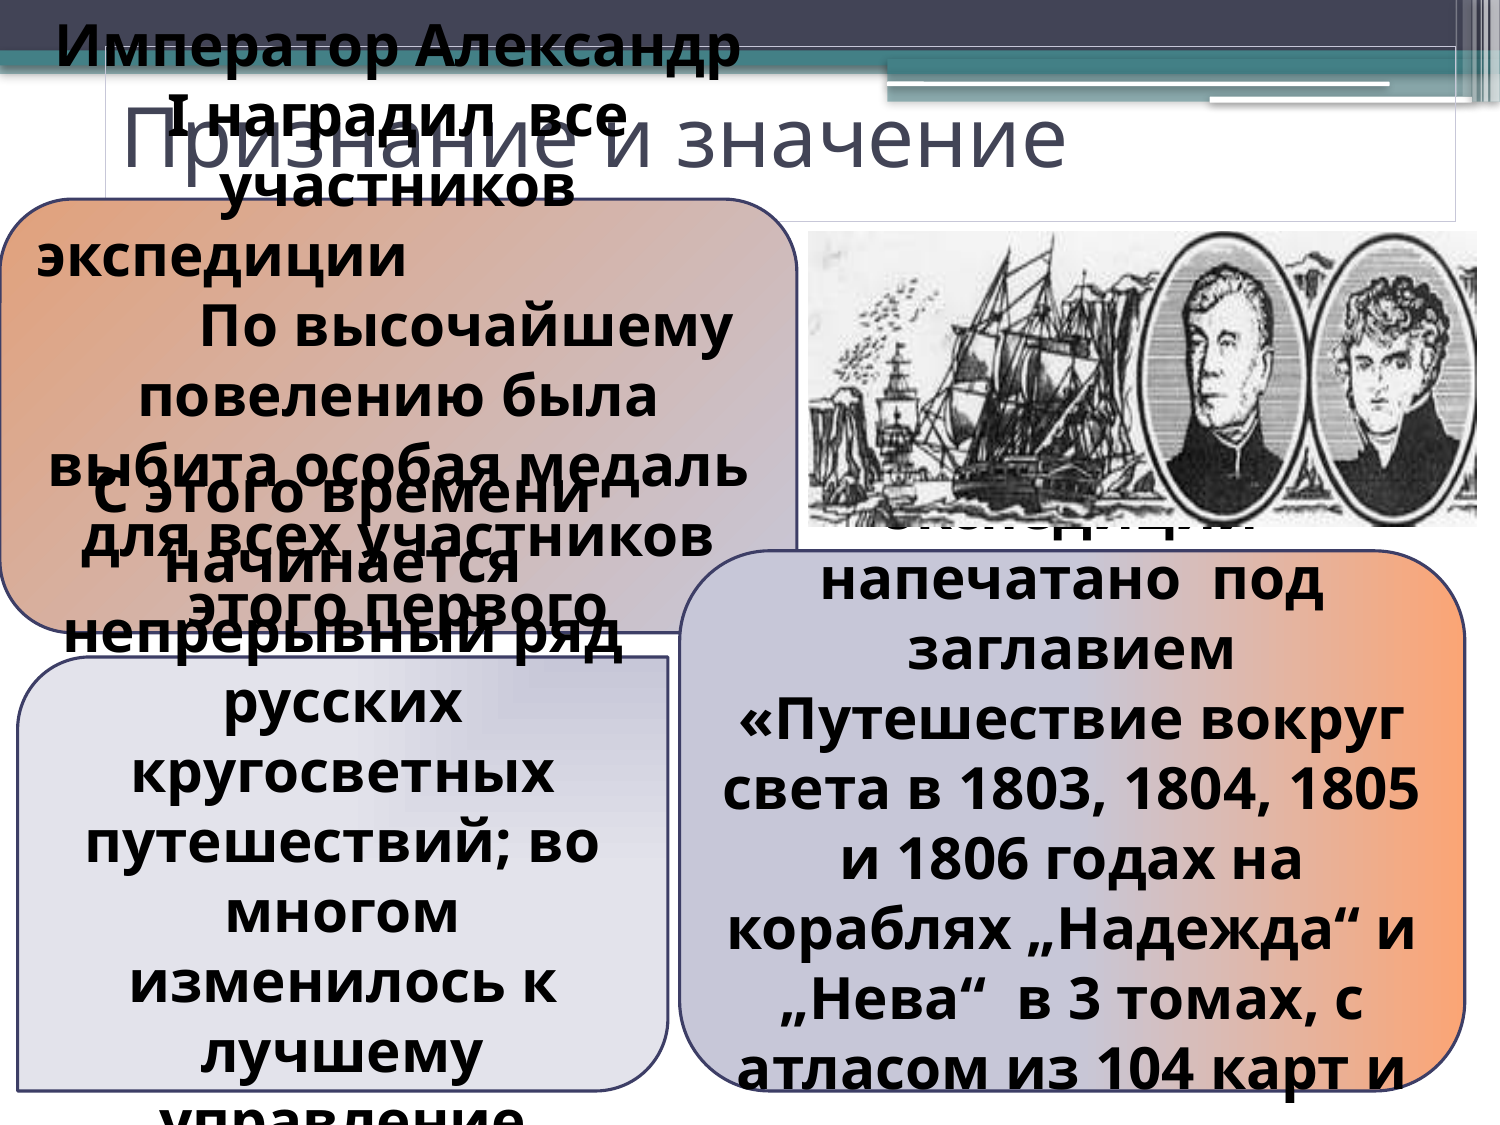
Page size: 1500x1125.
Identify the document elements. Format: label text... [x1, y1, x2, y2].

text_box С этого времени начинается непрерывный ряд русских кругосветных путешествий; во многом изменилось к лучшему управление Камчаткой. [16, 655, 670, 1093]
title Признание и значение [105, 46, 1456, 222]
text_box Император Александр I наградил все участников экспедиции По высочайшему повелению была выбита особая медаль для всех участников этого первого кругосветного путешествия. [0, 197, 799, 635]
picture [808, 231, 1477, 528]
text_box Описание этой экспедиции напечатано под заглавием «Путешествие вокруг света в 1803, 1804, 1805 и 1806 годах на кораблях „Надежда“ и „Нева“ в 3 томах, с атласом из 104 карт и гравированных картин, СПб., 1809 г. [678, 549, 1467, 1093]
